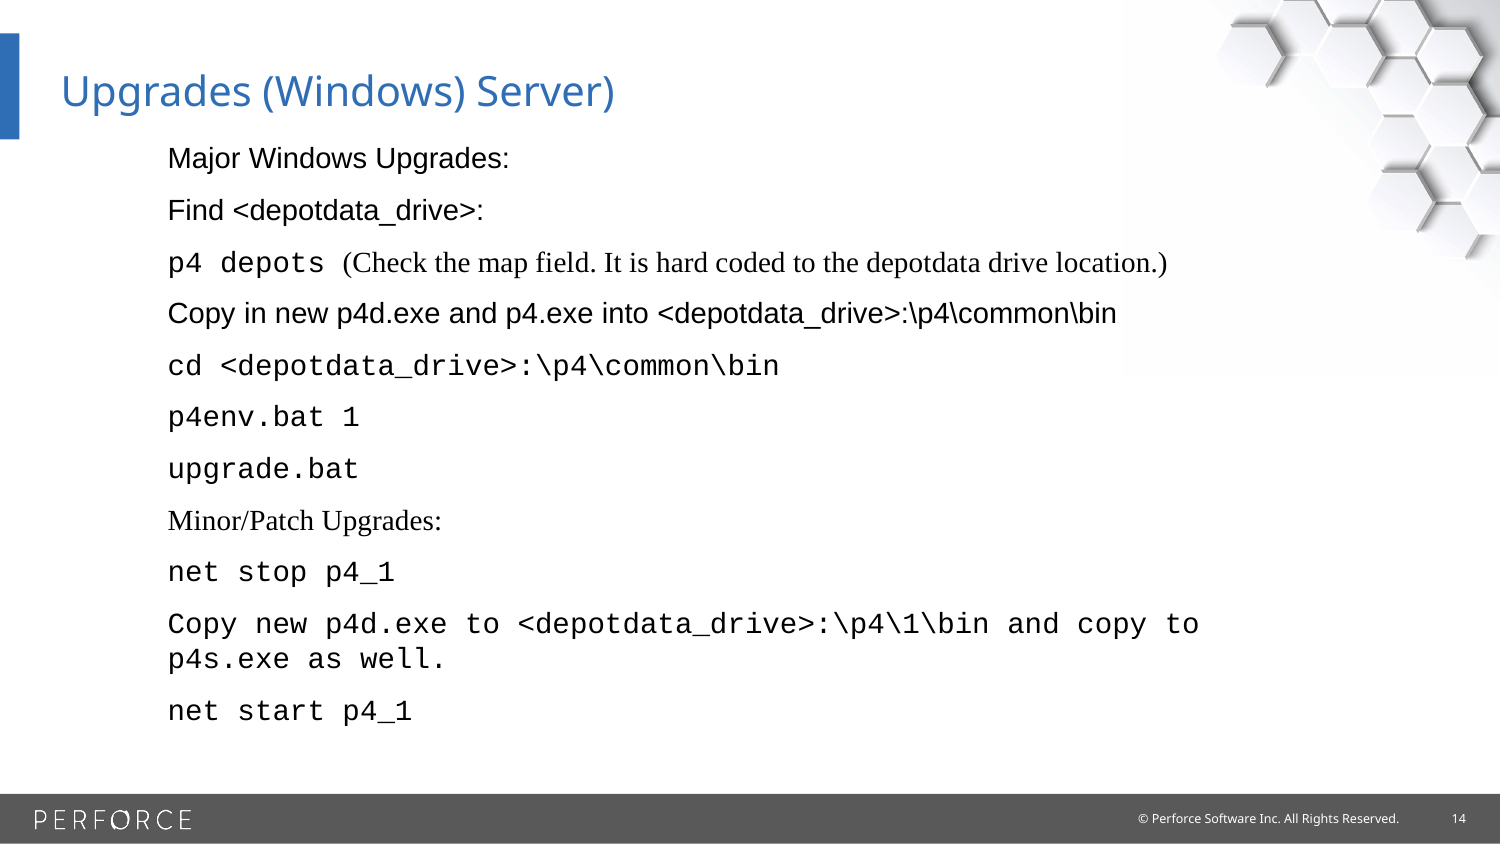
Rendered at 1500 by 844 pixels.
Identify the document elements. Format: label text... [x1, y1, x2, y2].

text_box Major Windows Upgrades: Find <depotdata_drive>: p4 depots (Check the map field. It is hard coded to the depotdata drive location.) Copy in new p4d.exe and p4.exe into <depotdata_drive>:\p4\common\bin cd <depotdata_drive>:\p4\common\bin p4env.bat 1 upgrade.bat Minor/Patch Upgrades: net stop p4_1 Copy new p4d.exe to <depotdata_drive>:\p4\1\bin and copy to p4s.exe as well. net start p4_1 [152, 131, 1316, 752]
title Upgrades (Windows) Server) [60, 41, 1222, 132]
picture [34, 808, 192, 831]
picture [1123, 0, 1500, 377]
